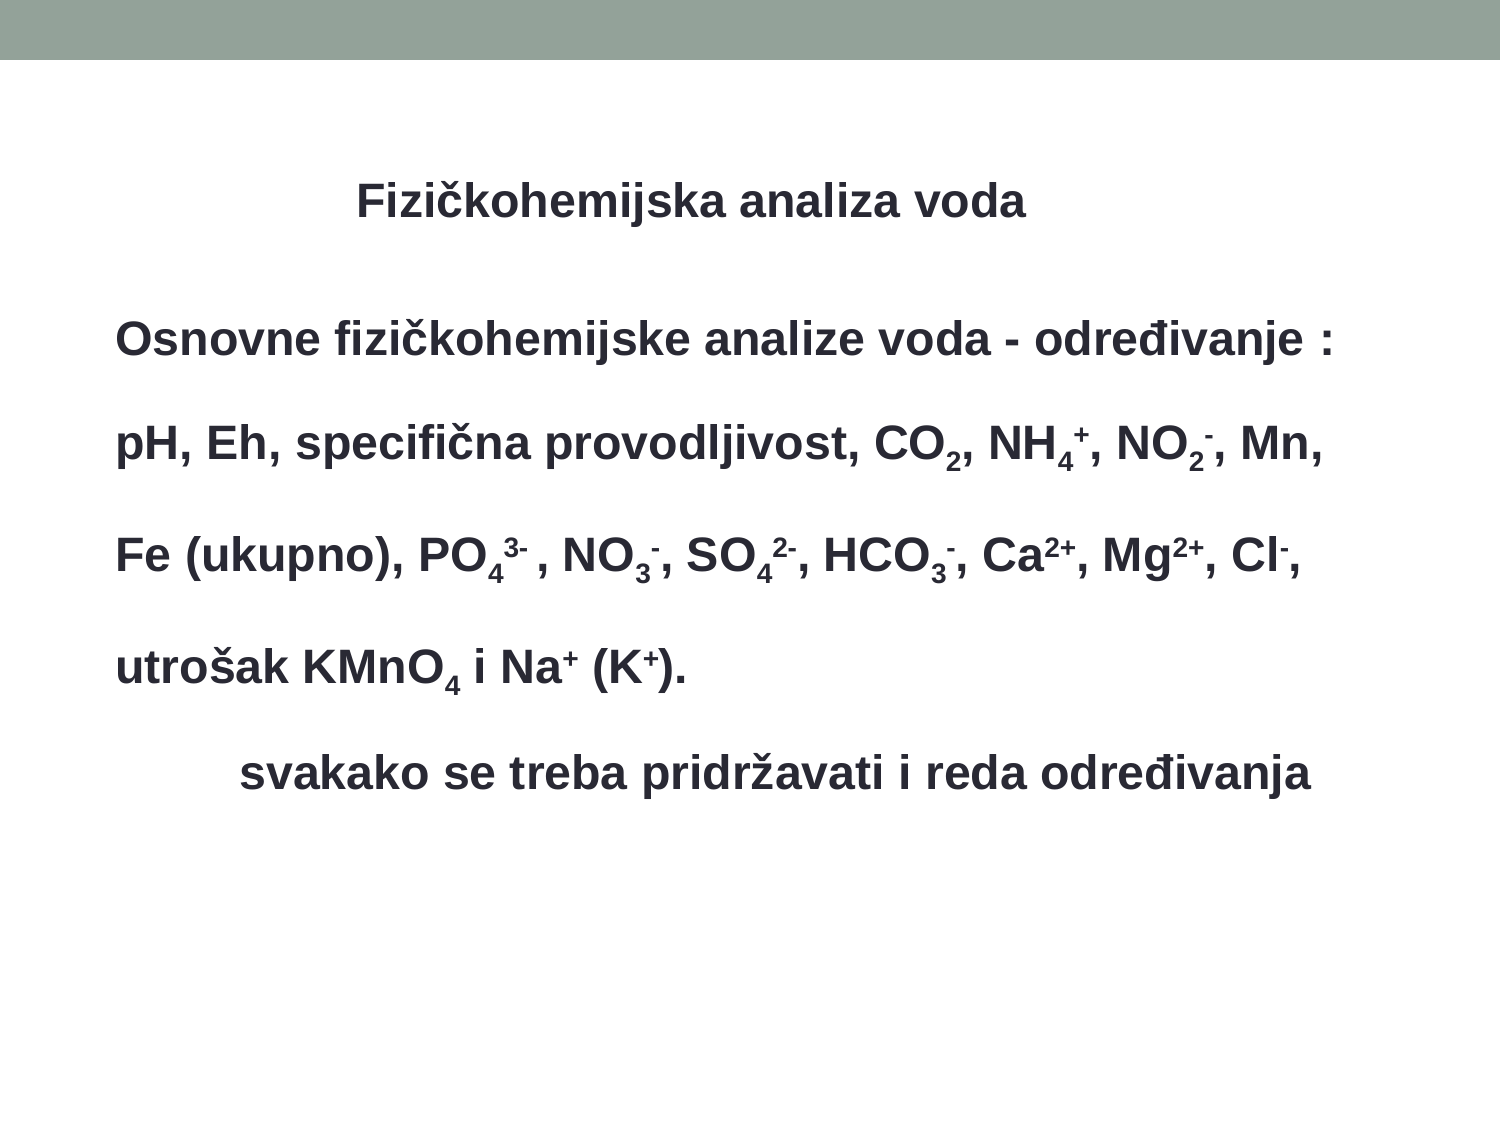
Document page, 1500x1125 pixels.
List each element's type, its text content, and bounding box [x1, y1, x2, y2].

list Fizičkohemijska analiza voda Osnovne fizičkohemijske analize voda - određivanje : рН, Еh, specifična provodljivost, СО2, NH4+, NO2-, Mn, Fe (ukupno), PO43- , NO3-, SO42-, HCO3-, Ca2+, Mg2+, Cl-, utrošak KМnO4 i Na+ (K+). svakako se treba pridržavati i reda određivanja [100, 172, 1363, 986]
